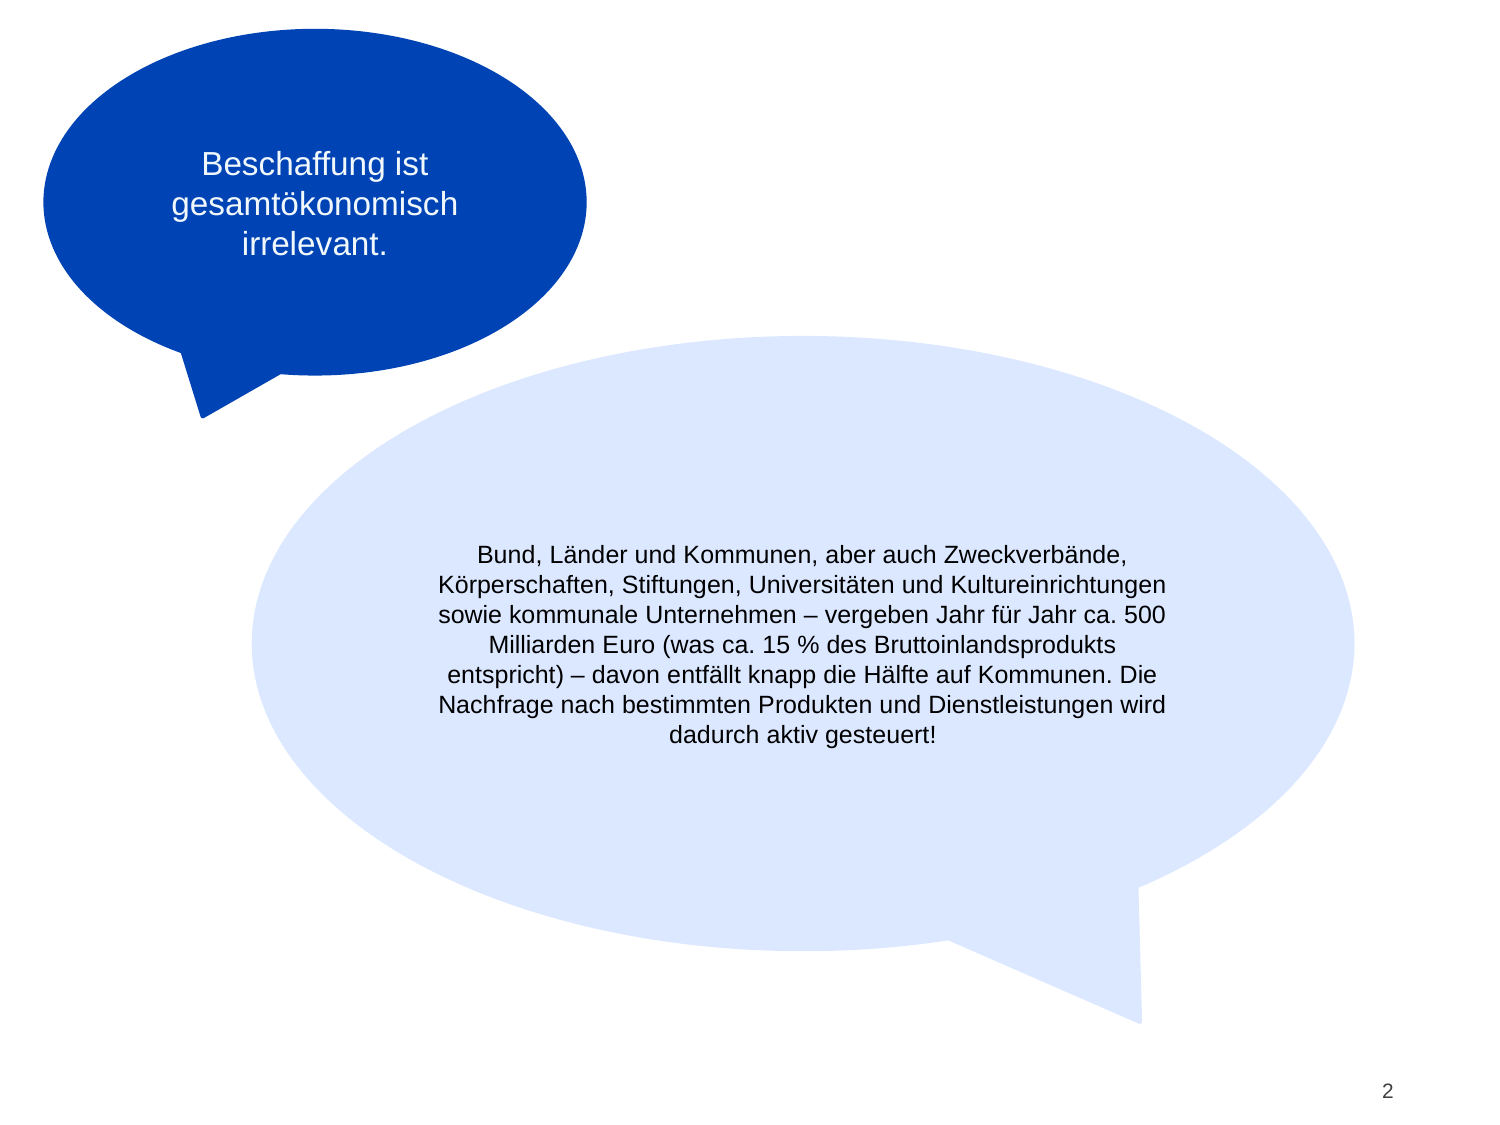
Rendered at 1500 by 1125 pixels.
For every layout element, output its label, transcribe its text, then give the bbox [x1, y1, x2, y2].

title Argumente 4 [106, 71, 1103, 219]
text_box Beschaffung ist gesamtökonomisch irrelevant. [137, 28, 493, 71]
text_box Beschaffung ist gesamtökonomisch irrelevant. [43, 91, 586, 419]
text_box Bund, Länder und Kommunen, aber auch Zweckverbände, Körperschaften, Stiftungen, Universitäten und Kultureinrichtungen sowie kommunale Unternehmen – vergeben Jahr für Jahr ca. 500 Milliarden Euro (was ca. 15 % des Bruttoinlandsprodukts entspricht) – davon entfällt knapp die Hälfte auf Kommunen. Die Nachfrage nach bestimmten Produkten und Dienstleistungen wird dadurch aktiv gesteuert! [251, 335, 1355, 1024]
